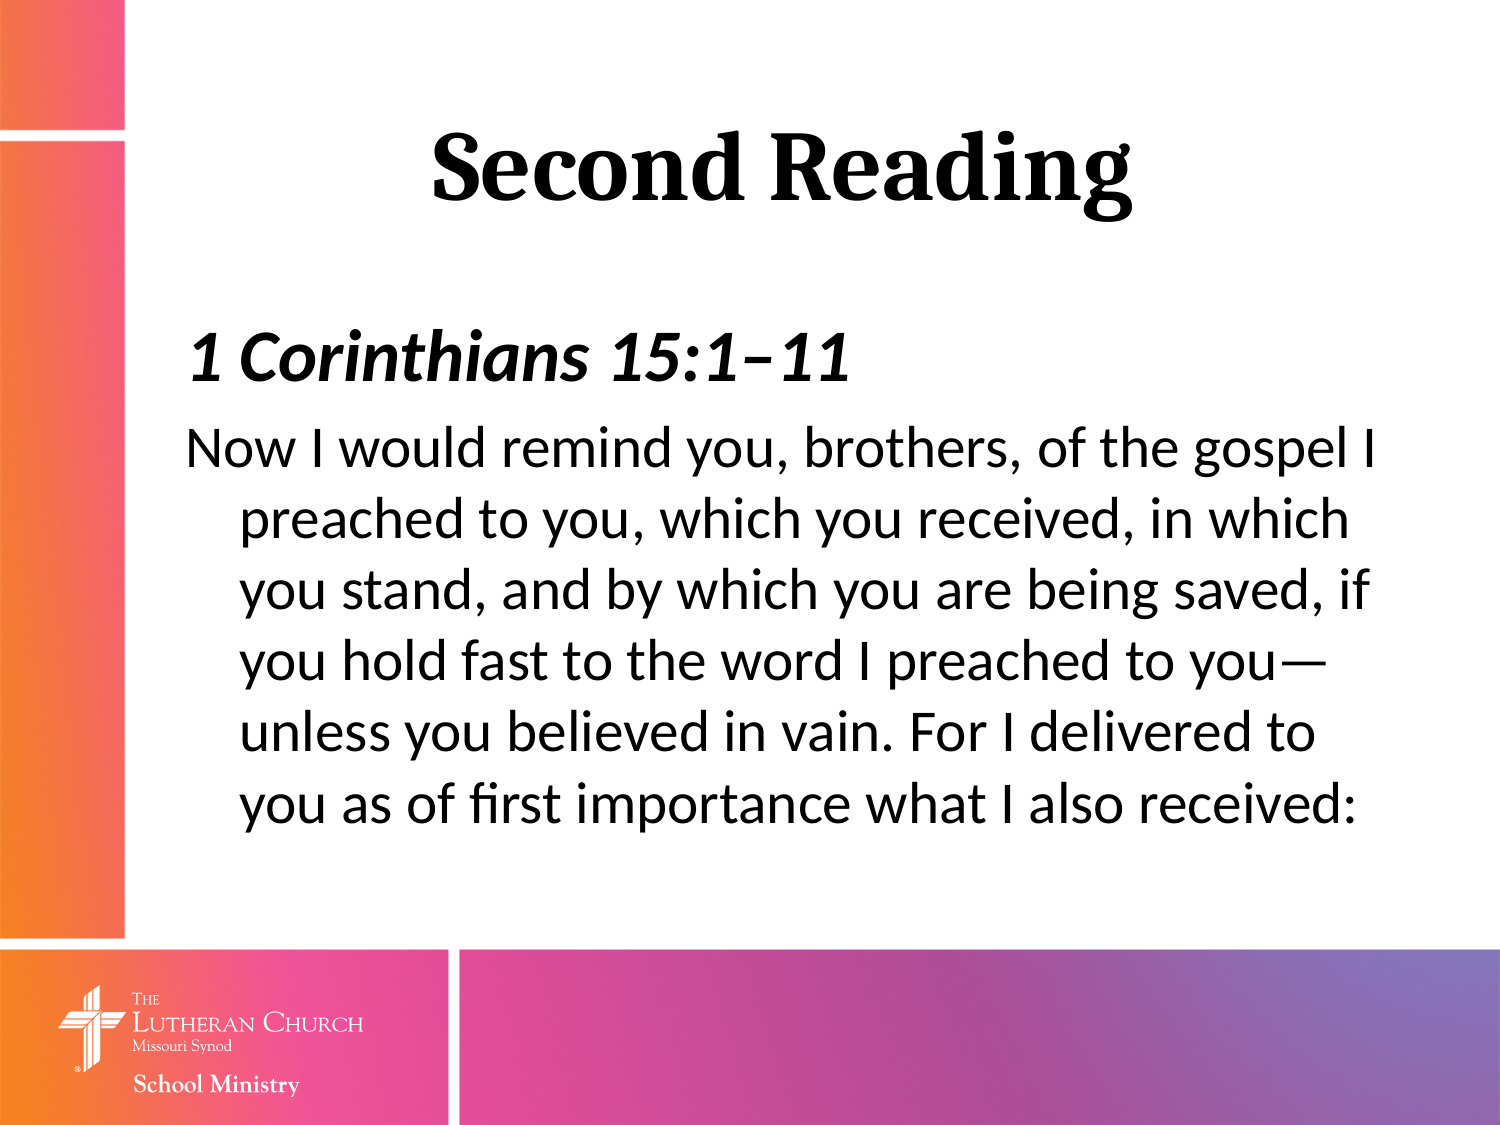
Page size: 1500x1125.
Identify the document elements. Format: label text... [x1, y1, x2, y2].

picture [0, 0, 1500, 1125]
title Second Reading [170, 59, 1397, 278]
list 1 Corinthians 15:1–11 Now I would remind you, brothers, of the gospel I preached to you, which you received, in which you stand, and by which you are being saved, if you hold fast to the word I preached to you—unless you believed in vain. For I delivered to you as of first importance what I also received: [170, 299, 1397, 918]
